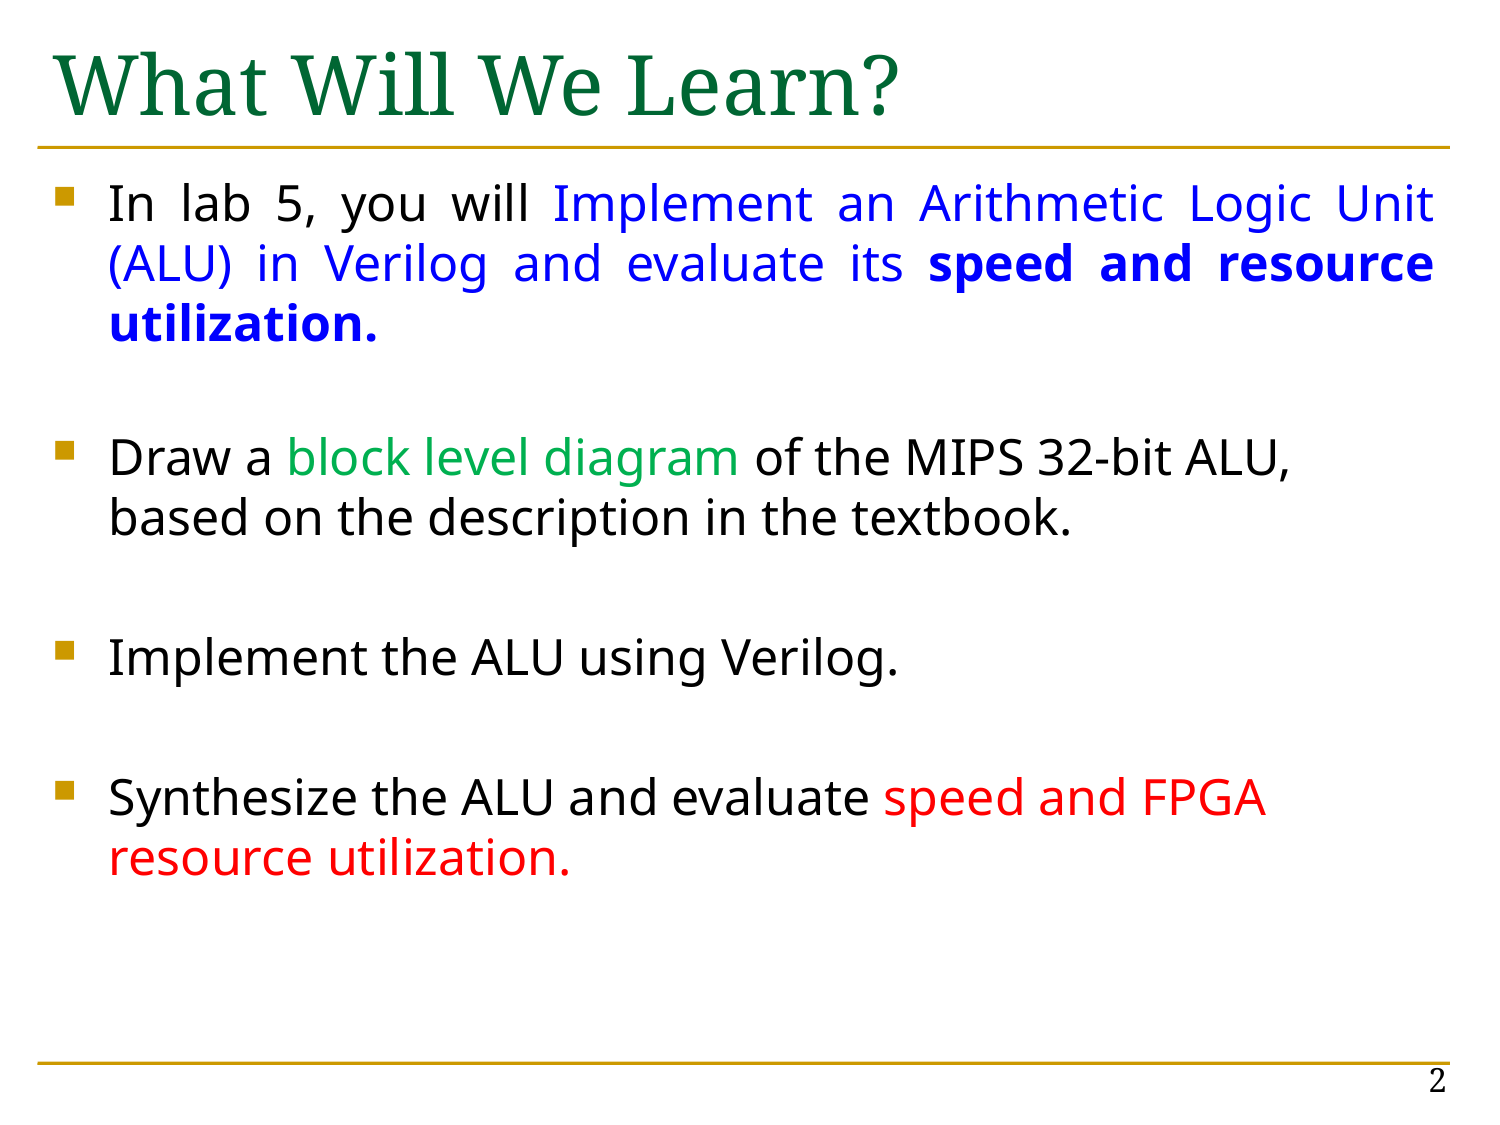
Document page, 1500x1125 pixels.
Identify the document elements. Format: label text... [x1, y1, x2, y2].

slide_number 2 [1111, 1036, 1462, 1112]
list In lab 5, you will Implement an Arithmetic Logic Unit (ALU) in Verilog and evaluate its speed and resource utilization. Draw a block level diagram of the MIPS 32-bit ALU, based on the description in the textbook. Implement the ALU using Verilog. Synthesize the ALU and evaluate speed and FPGA resource utilization. [37, 163, 1450, 1016]
title What Will We Learn? [37, 24, 1450, 163]
